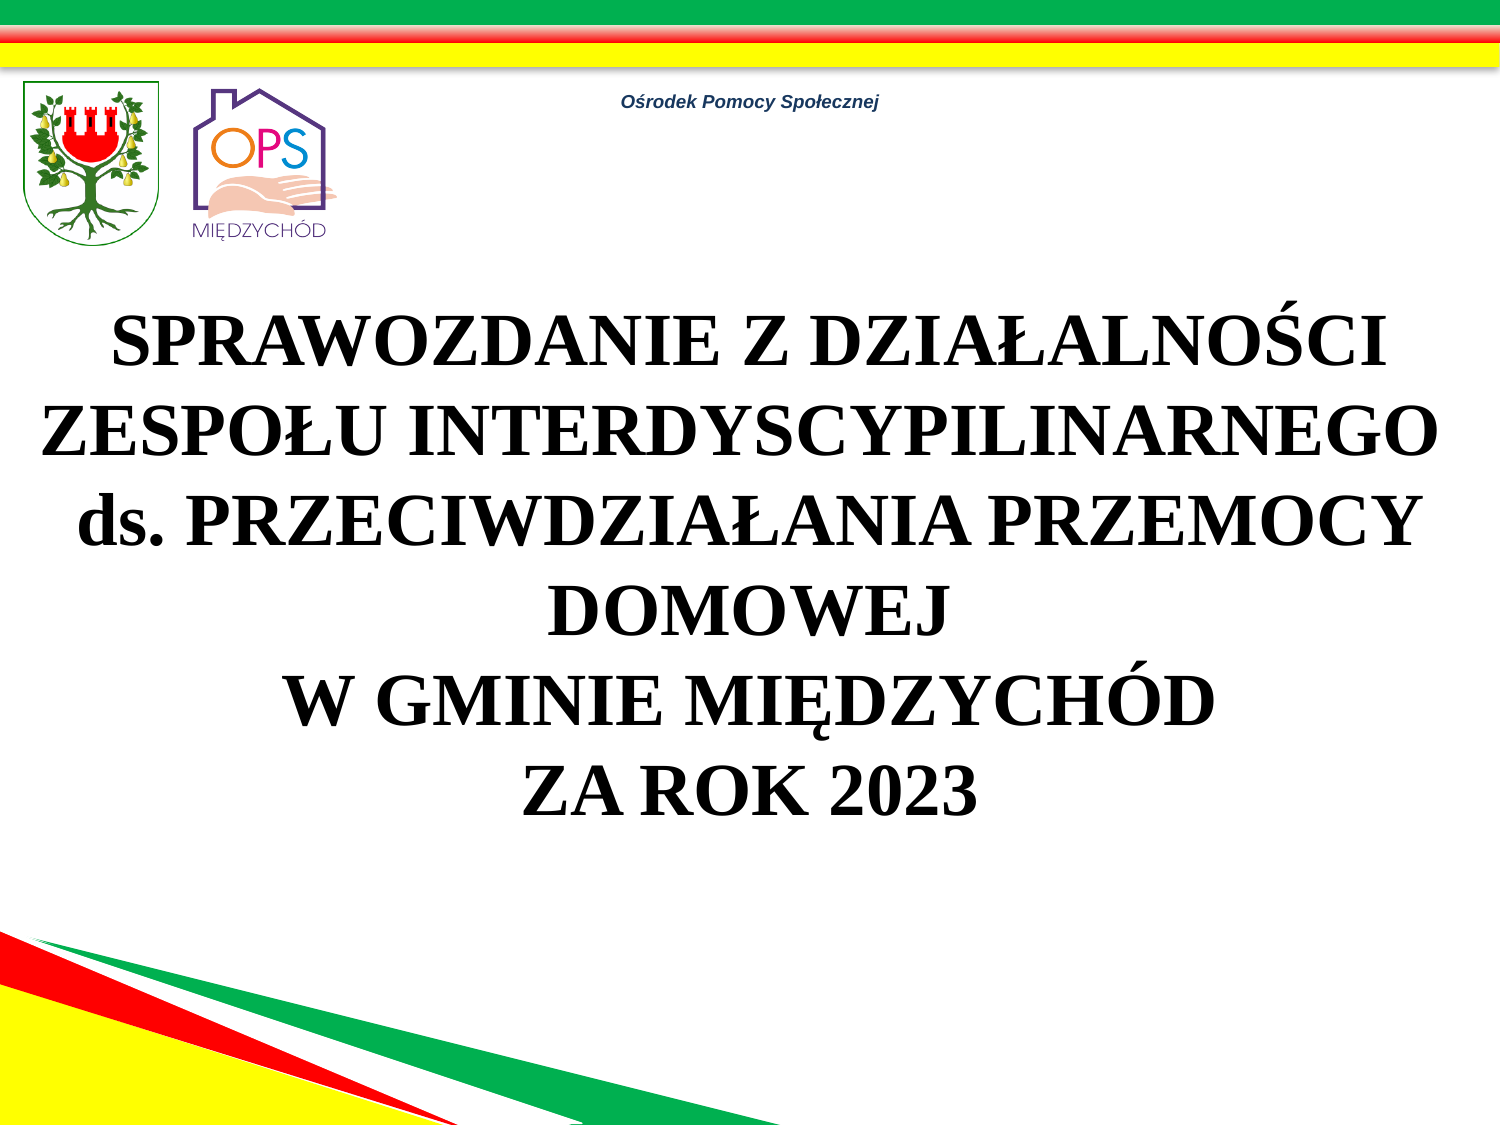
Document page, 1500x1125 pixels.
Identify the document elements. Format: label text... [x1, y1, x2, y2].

picture [23, 66, 372, 263]
text_box SPRAWOZDANIE Z DZIAŁALNOŚCI ZESPOŁU INTERDYSCYPILINARNEGO ds. PRZECIWDZIAŁANIA PRZEMOCY DOMOWEJ W GMINIE MIĘDZYCHÓD ZA ROK 2023 [0, 421, 1500, 610]
